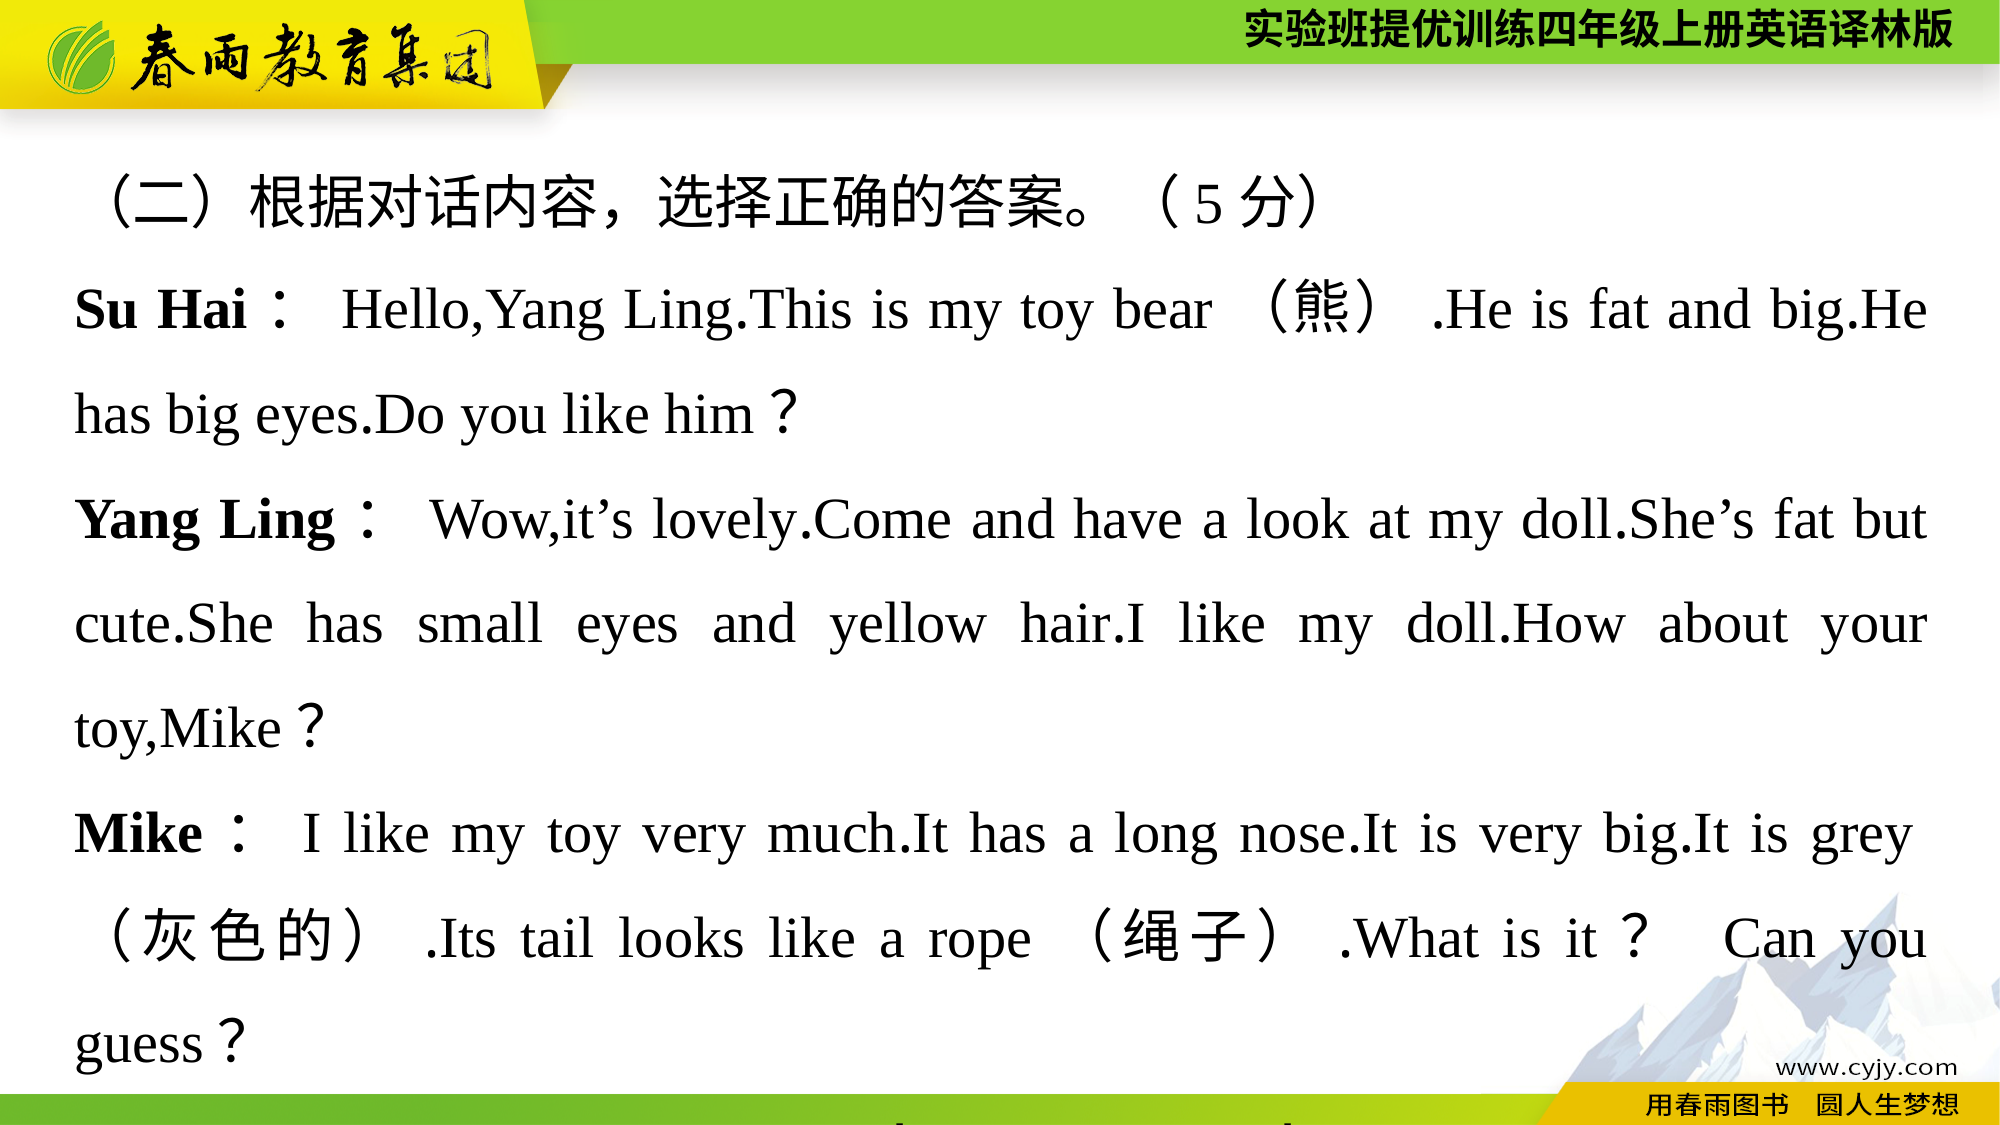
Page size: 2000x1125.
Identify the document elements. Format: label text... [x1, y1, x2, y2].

list （二）根据对话内容，选择正确的答案。（5分） Su Hai：Hello,Yang Ling.This is my toy bear（熊）.He is fat and big.He has big eyes.Do you like him？ Yang Ling：Wow,it’s lovely.Come and have a look at my doll.She’s fat but cute.She has small eyes and yellow hair.I like my doll.How about your toy,Mike？ Mike：I like my toy very much.It has a long nose.It is very big.It is grey（灰色的）.Its tail looks like a rope（绳子）.What is it？ Can you guess？ Su Hai & Yang Ling：Let’s see！Oh,we like it！ [59, 122, 1944, 1092]
picture [0, 0, 2000, 1125]
